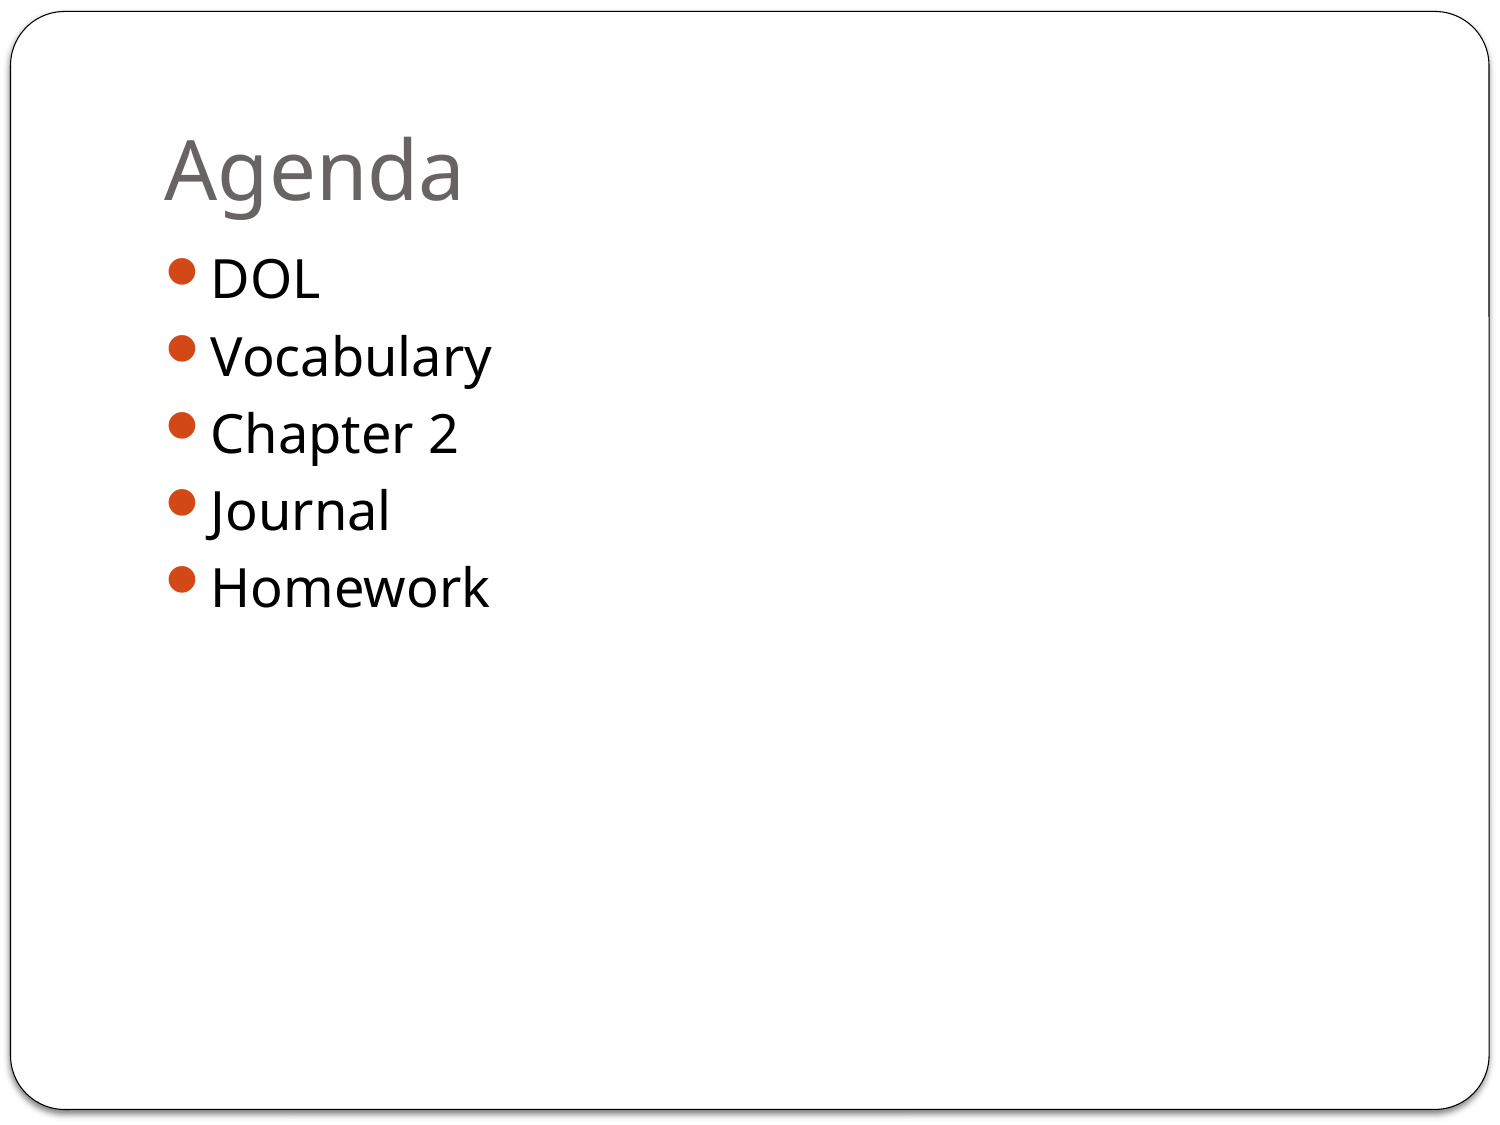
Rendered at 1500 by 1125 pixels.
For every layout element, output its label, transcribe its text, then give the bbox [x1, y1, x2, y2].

list DOL Vocabulary Chapter 2 Journal Homework [150, 237, 1425, 988]
title Agenda [150, 45, 1425, 233]
